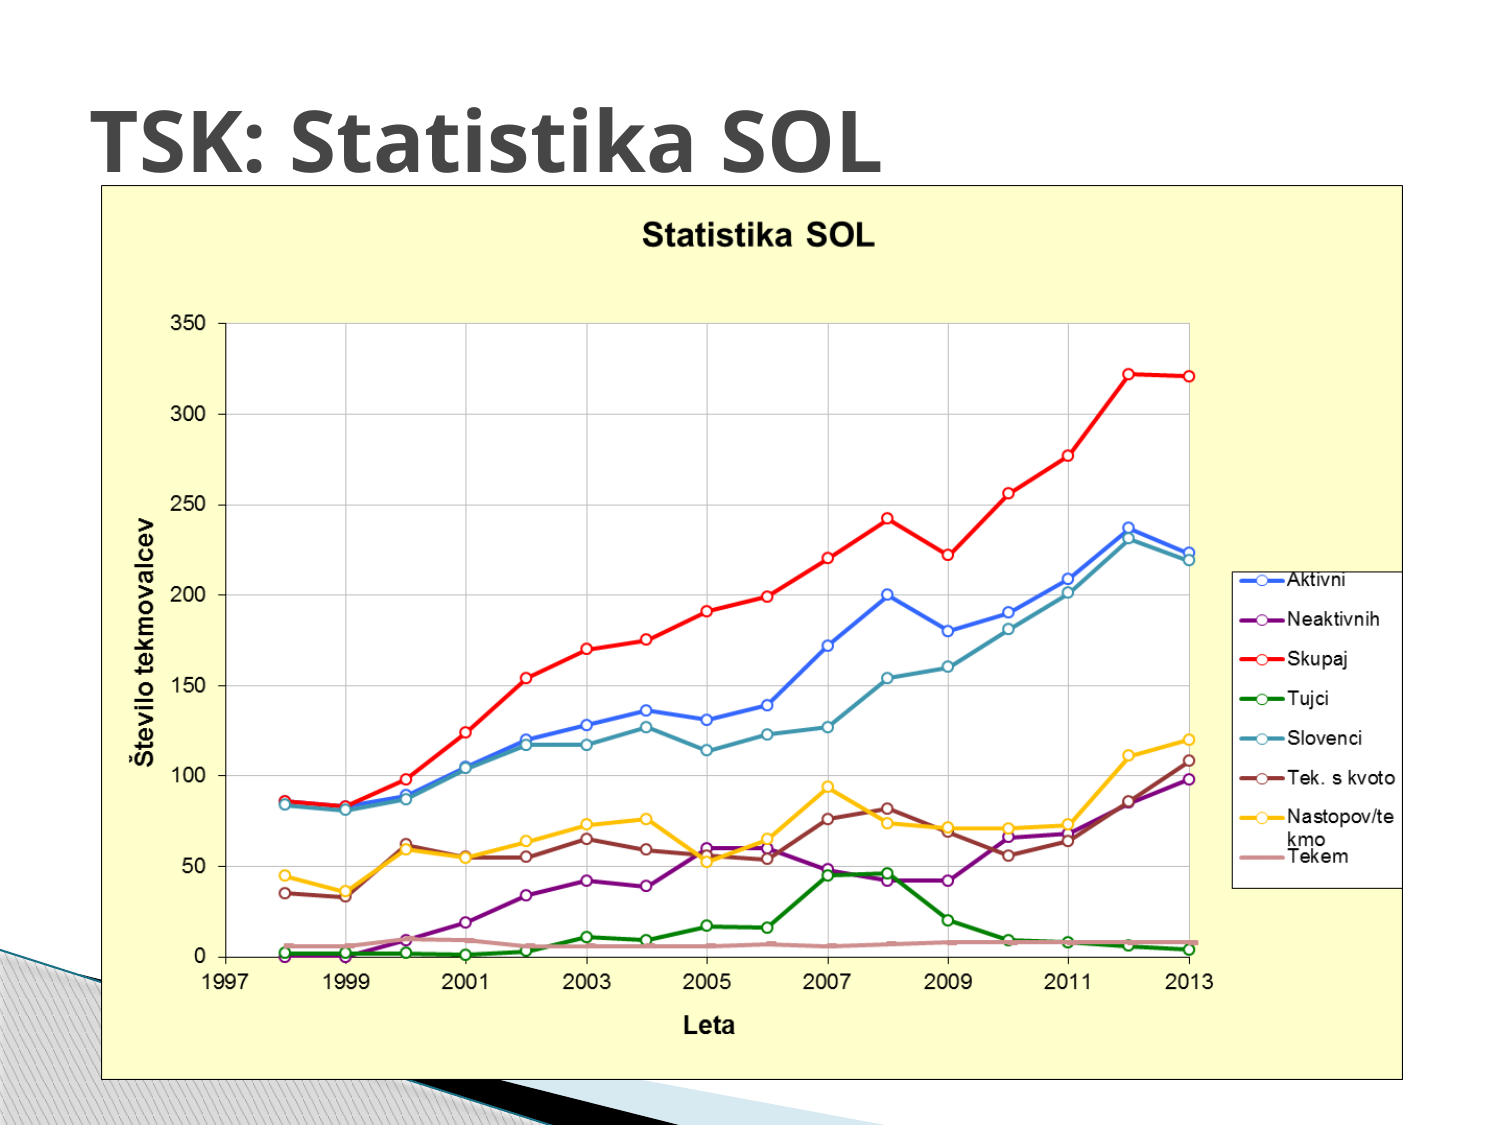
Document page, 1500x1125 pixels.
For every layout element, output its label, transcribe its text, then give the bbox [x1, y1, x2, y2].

title TSK: Statistika SOL [75, 45, 1425, 233]
picture [100, 184, 1404, 1081]
